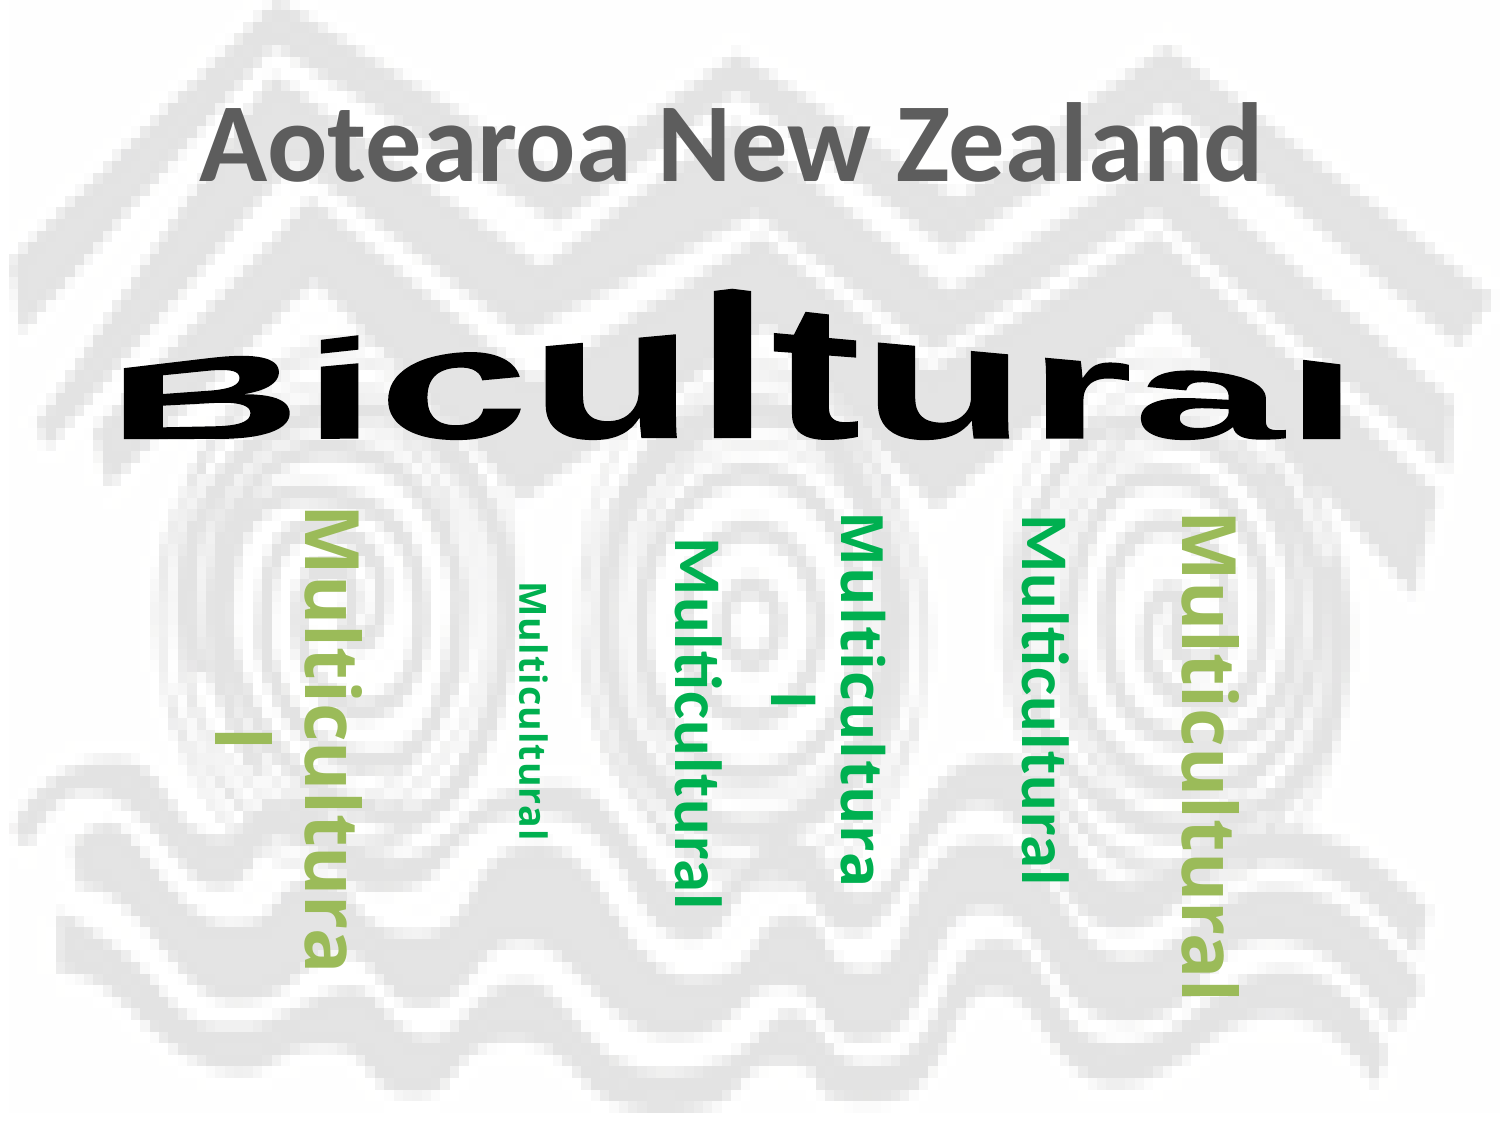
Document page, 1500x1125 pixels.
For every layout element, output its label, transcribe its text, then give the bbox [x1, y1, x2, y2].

text_box Multicultural [760, 491, 908, 909]
text_box Multicultural [274, 486, 396, 993]
text_box Multicultural [992, 491, 1104, 909]
text_box Aotearoa New Zealand [165, 61, 1300, 212]
text_box Multicultural [488, 513, 565, 909]
text_box Multicultural [1151, 467, 1273, 1045]
text_box Multicultural [646, 515, 758, 933]
